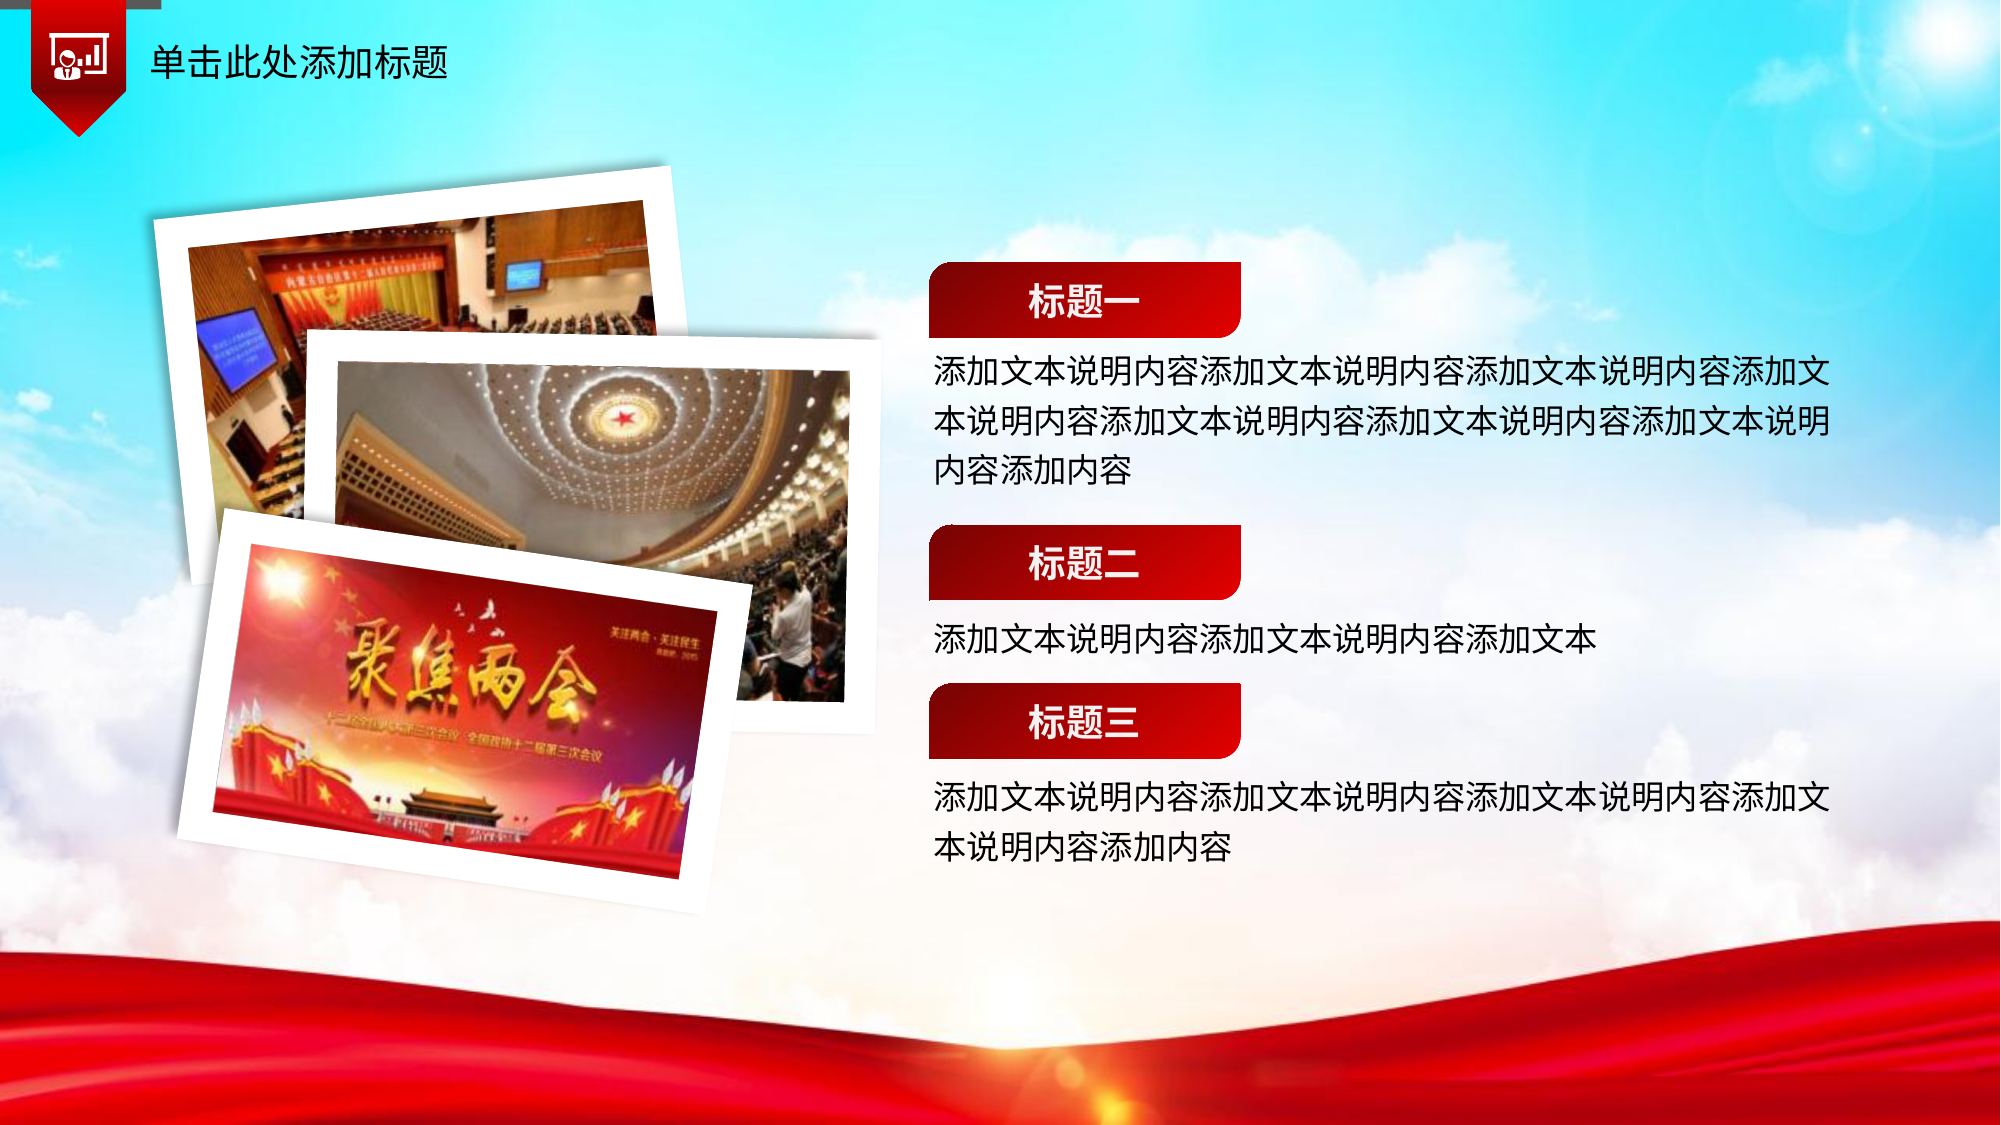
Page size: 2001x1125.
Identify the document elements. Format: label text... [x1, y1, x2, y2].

text_box 添加文本说明内容添加文本说明内容添加文本说明内容添加文本说明内容添加文本说明内容添加文本说明内容添加文本说明内容添加内容 [913, 329, 1873, 500]
text_box [0, 0, 31, 10]
picture [0, 0, 2001, 1125]
text_box 标题一 [928, 261, 1242, 339]
text_box 标题三 [928, 682, 1242, 756]
text_box 添加文本说明内容添加文本说明内容添加文本说明内容添加文本说明内容添加内容 [913, 756, 1873, 877]
text_box [127, 0, 162, 10]
text_box 添加文本说明内容添加文本说明内容添加文本 [913, 587, 1810, 668]
text_box 标题二 [928, 523, 1242, 602]
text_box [31, 0, 127, 138]
text_box 单击此处添加标题 [137, 33, 472, 90]
